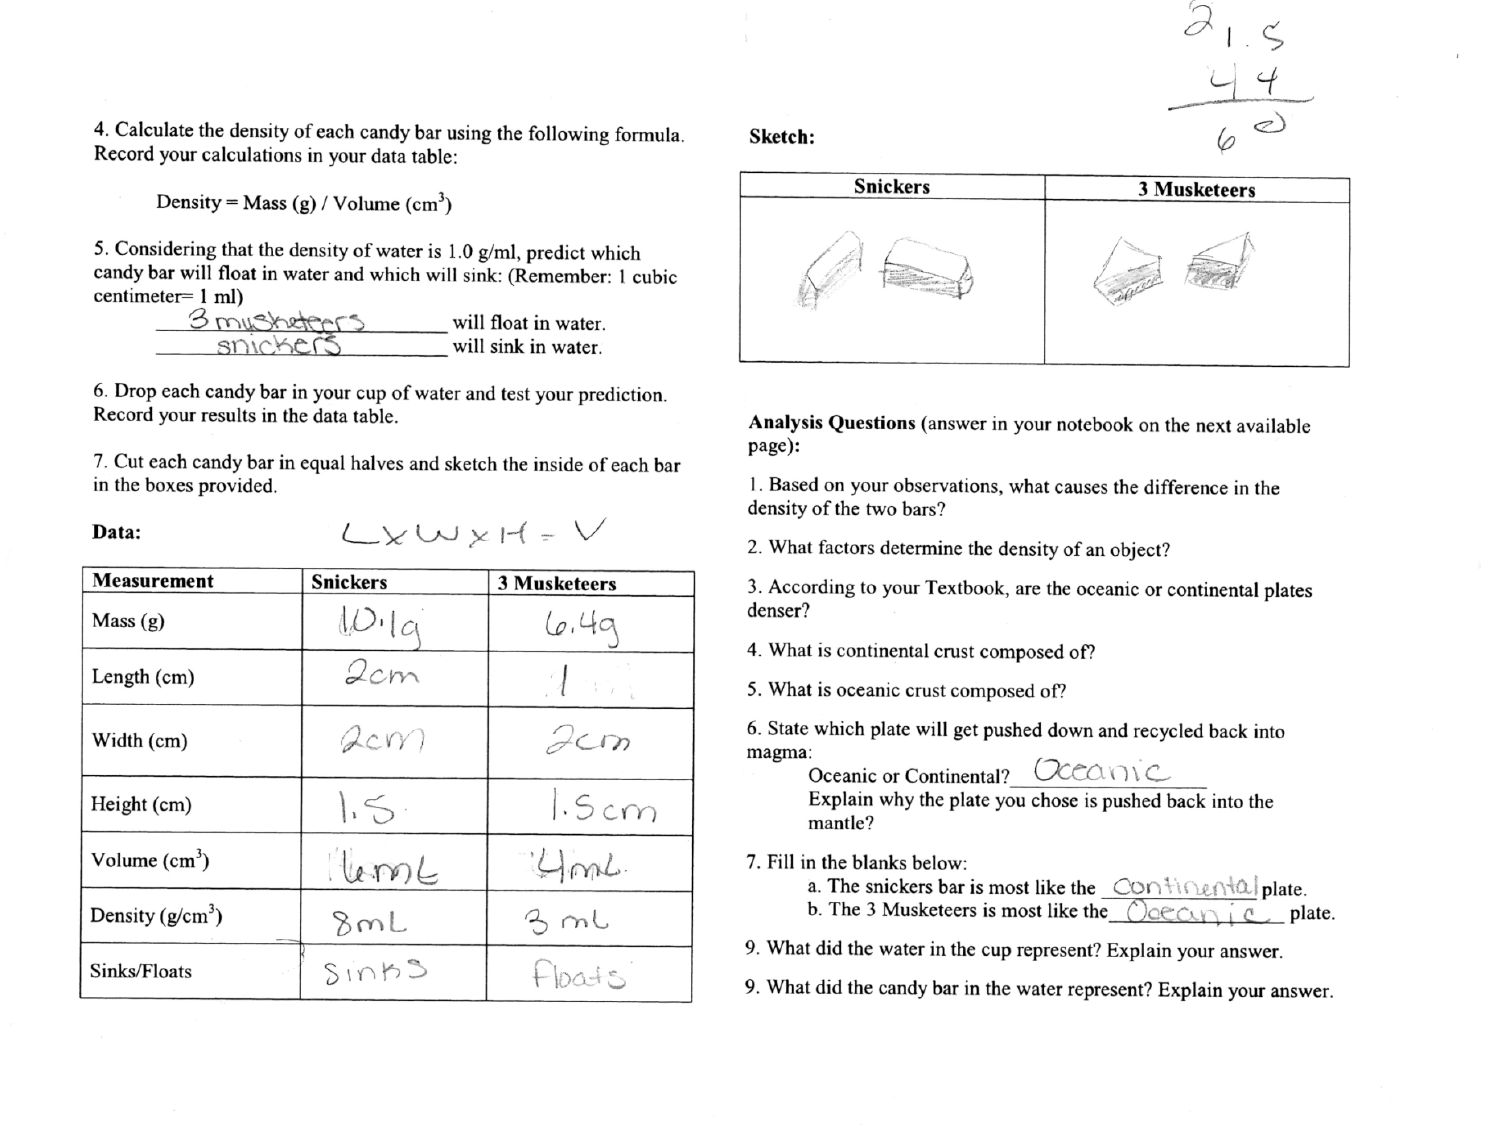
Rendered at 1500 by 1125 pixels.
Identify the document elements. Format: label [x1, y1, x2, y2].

picture [1313, 0, 1479, 1125]
list [168, 0, 1313, 1125]
picture [2, 0, 168, 1125]
